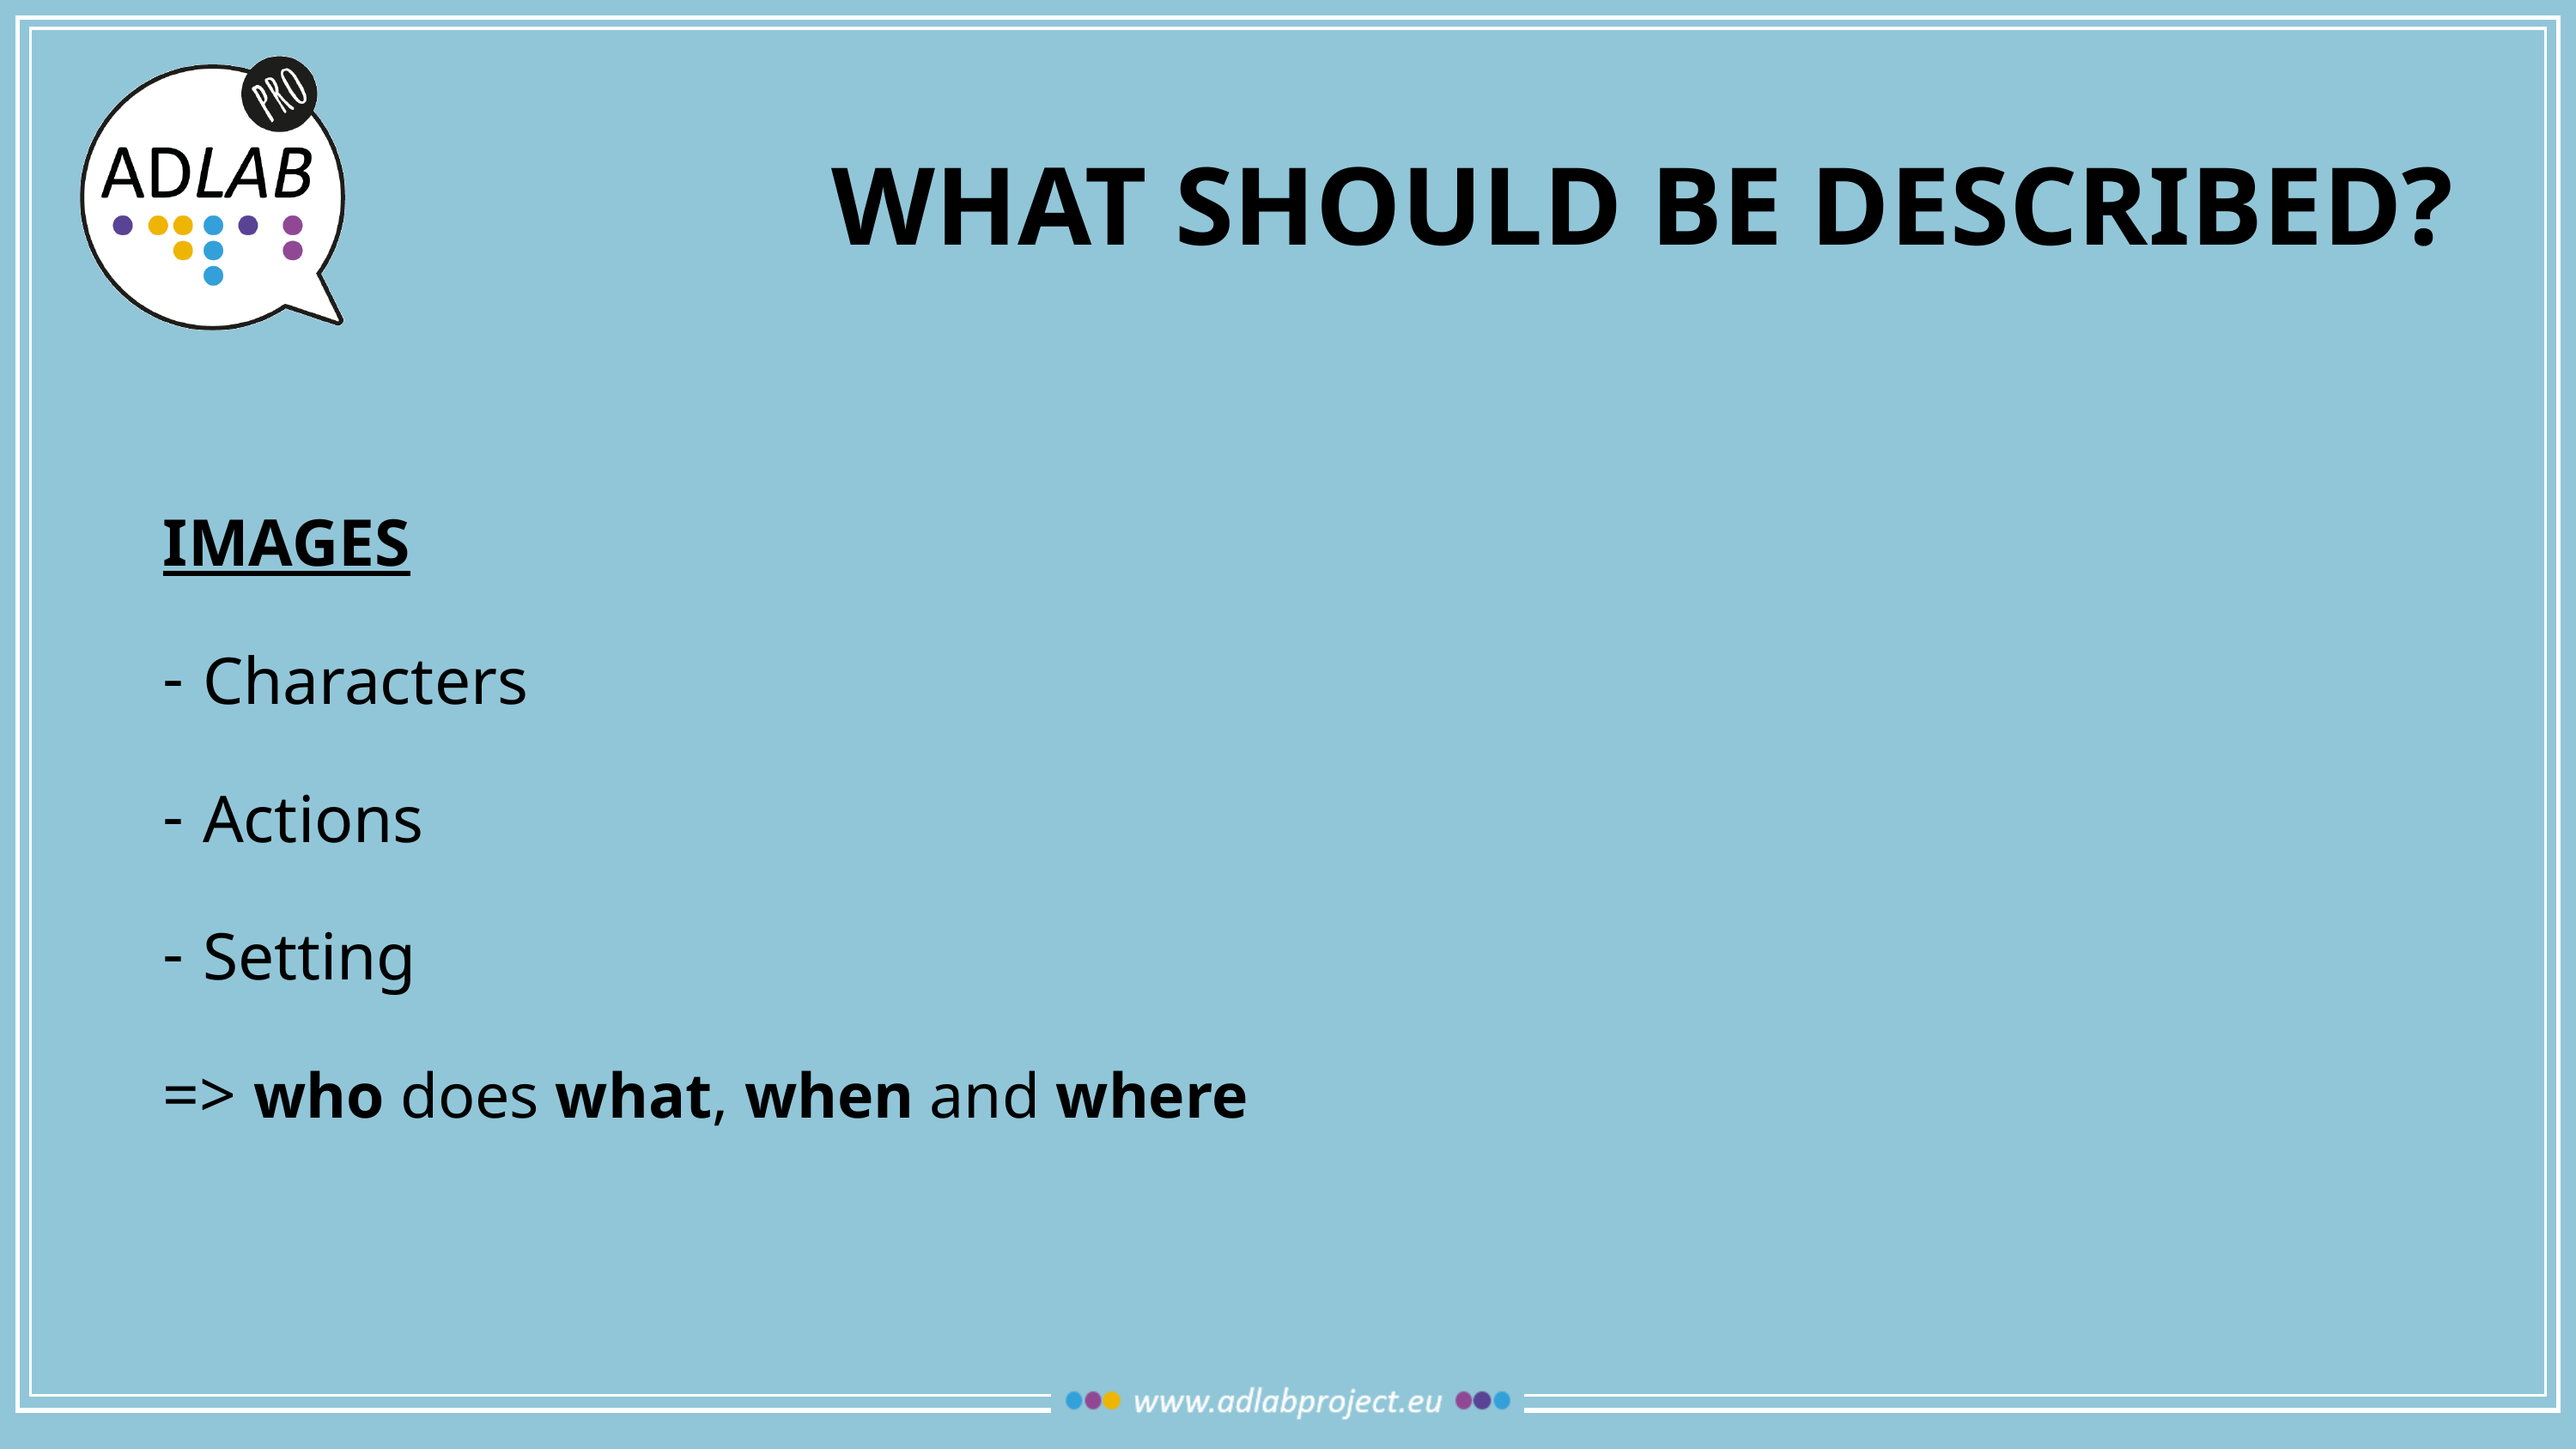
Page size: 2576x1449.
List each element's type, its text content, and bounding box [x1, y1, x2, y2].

picture [1051, 1378, 1524, 1429]
picture [72, 49, 353, 330]
list IMAGES Characters Actions Setting => who does what, when and where [150, 457, 2467, 1212]
title WHAT SHOULD BE DESCRIBED? [384, 70, 2467, 351]
